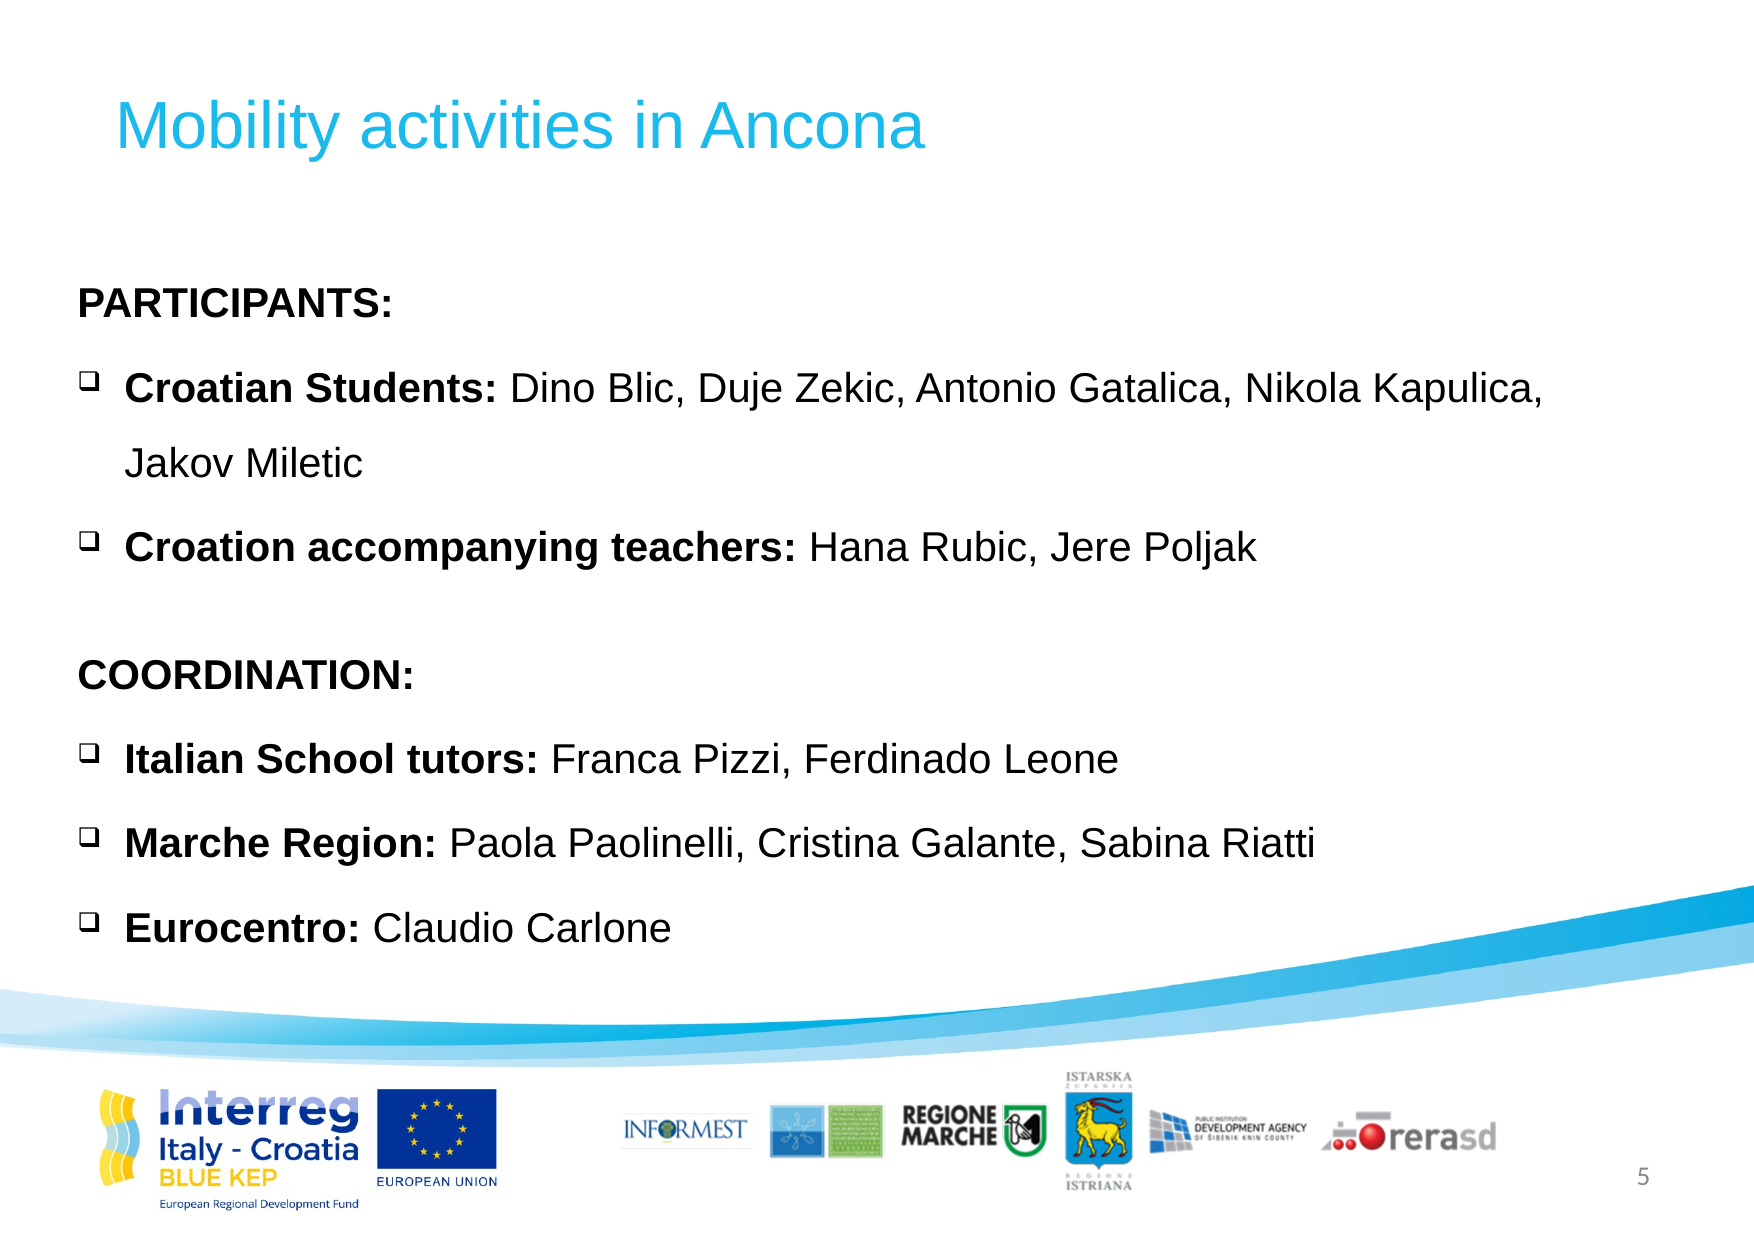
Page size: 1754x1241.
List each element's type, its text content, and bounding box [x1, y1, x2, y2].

text_box Mobility activities in Ancona [98, 72, 1650, 170]
picture [0, 0, 1754, 1241]
text_box PARTICIPANTS: Croatian Students: Dino Blic, Duje Zekic, Antonio Gatalica, Nikola Kapulica, Jakov Miletic Croation accompanying teachers: Hana Rubic, Jere Poljak COORDINATION: Italian School tutors: Franca Pizzi, Ferdinado Leone Marche Region: Paola Paolinelli, Cristina Galante, Sabina Riatti Eurocentro: Claudio Carlone [62, 211, 1625, 958]
slide_number 5 [1607, 1141, 1666, 1208]
